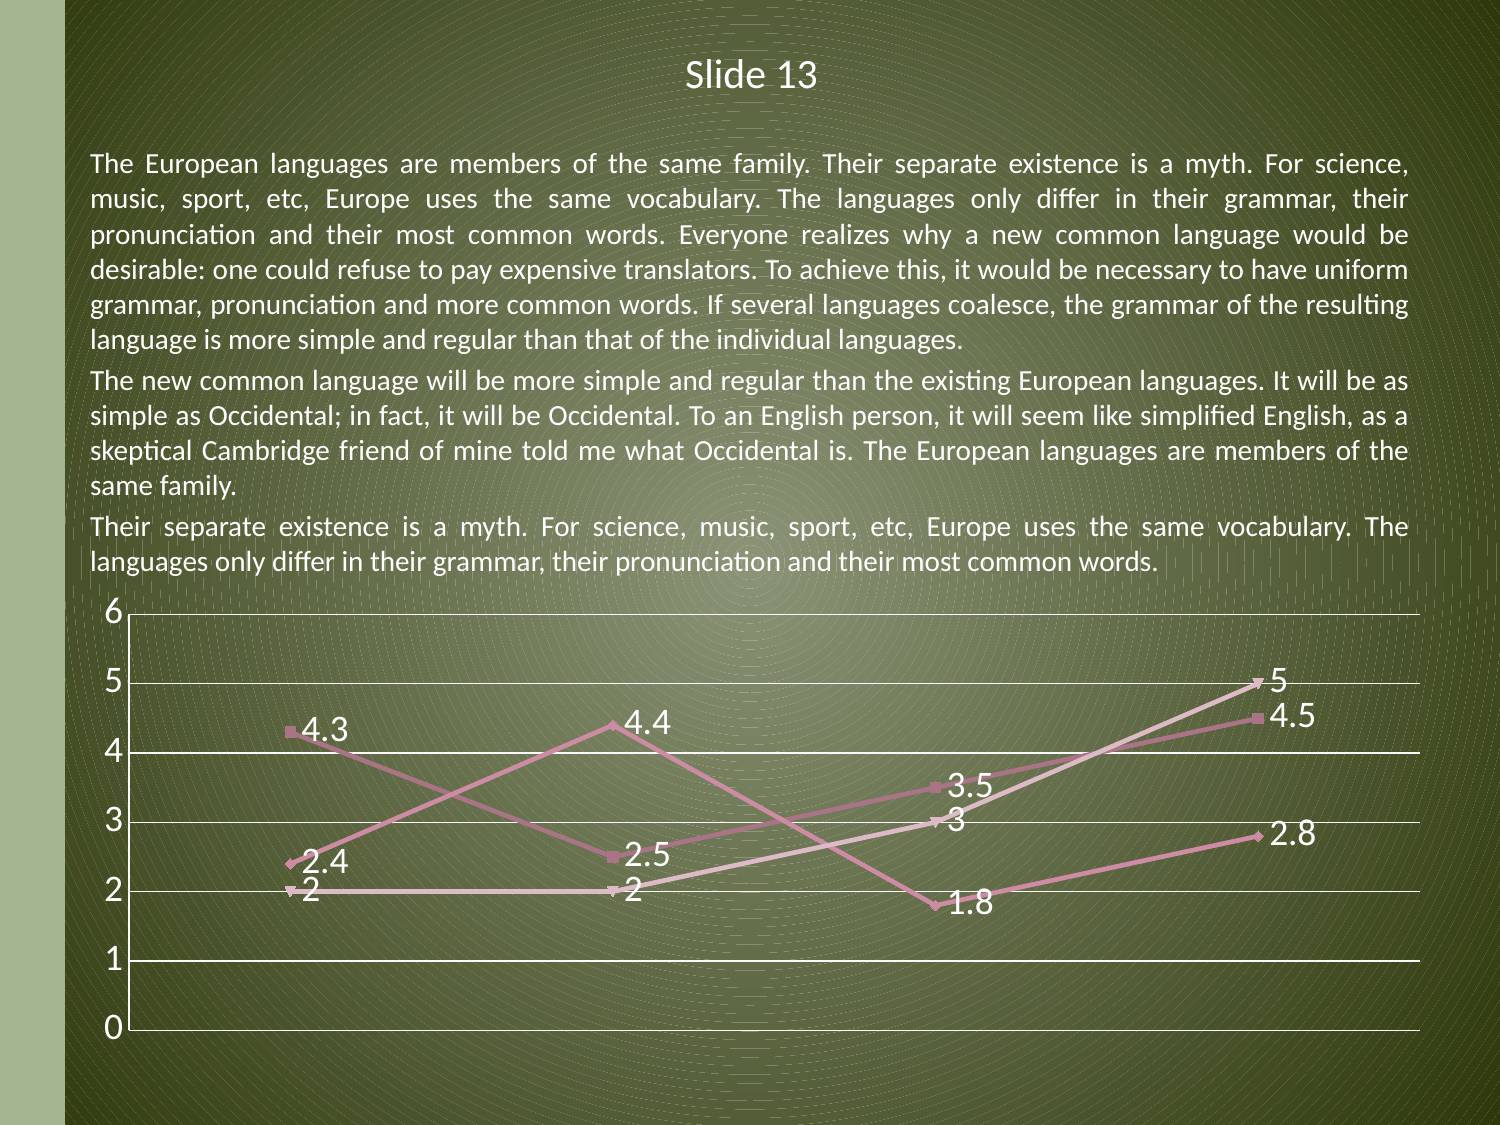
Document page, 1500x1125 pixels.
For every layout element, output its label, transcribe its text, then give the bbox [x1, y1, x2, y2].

title Slide 13 [76, 30, 1427, 114]
chart [76, 585, 1448, 1059]
list The European languages are members of the same family. Their separate existence is a myth. For science, music, sport, etc, Europe uses the same vocabulary. The languages only differ in their grammar, their pronunciation and their most common words. Everyone realizes why a new common language would be desirable: one could refuse to pay expensive translators. To achieve this, it would be necessary to have uniform grammar, pronunciation and more common words. If several languages coalesce, the grammar of the resulting language is more simple and regular than that of the individual languages. The new common language will be more simple and regular than the existing European languages. It will be as simple as Occidental; in fact, it will be Occidental. To an English person, it will seem like simplified English, as a skeptical Cambridge friend of mine told me what Occidental is. The European languages are members of the same family. Their separate existence is a myth. For science, music, sport, etc, Europe uses the same vocabulary. The languages only differ in their grammar, their pronunciation and their most common words. [75, 137, 1425, 585]
